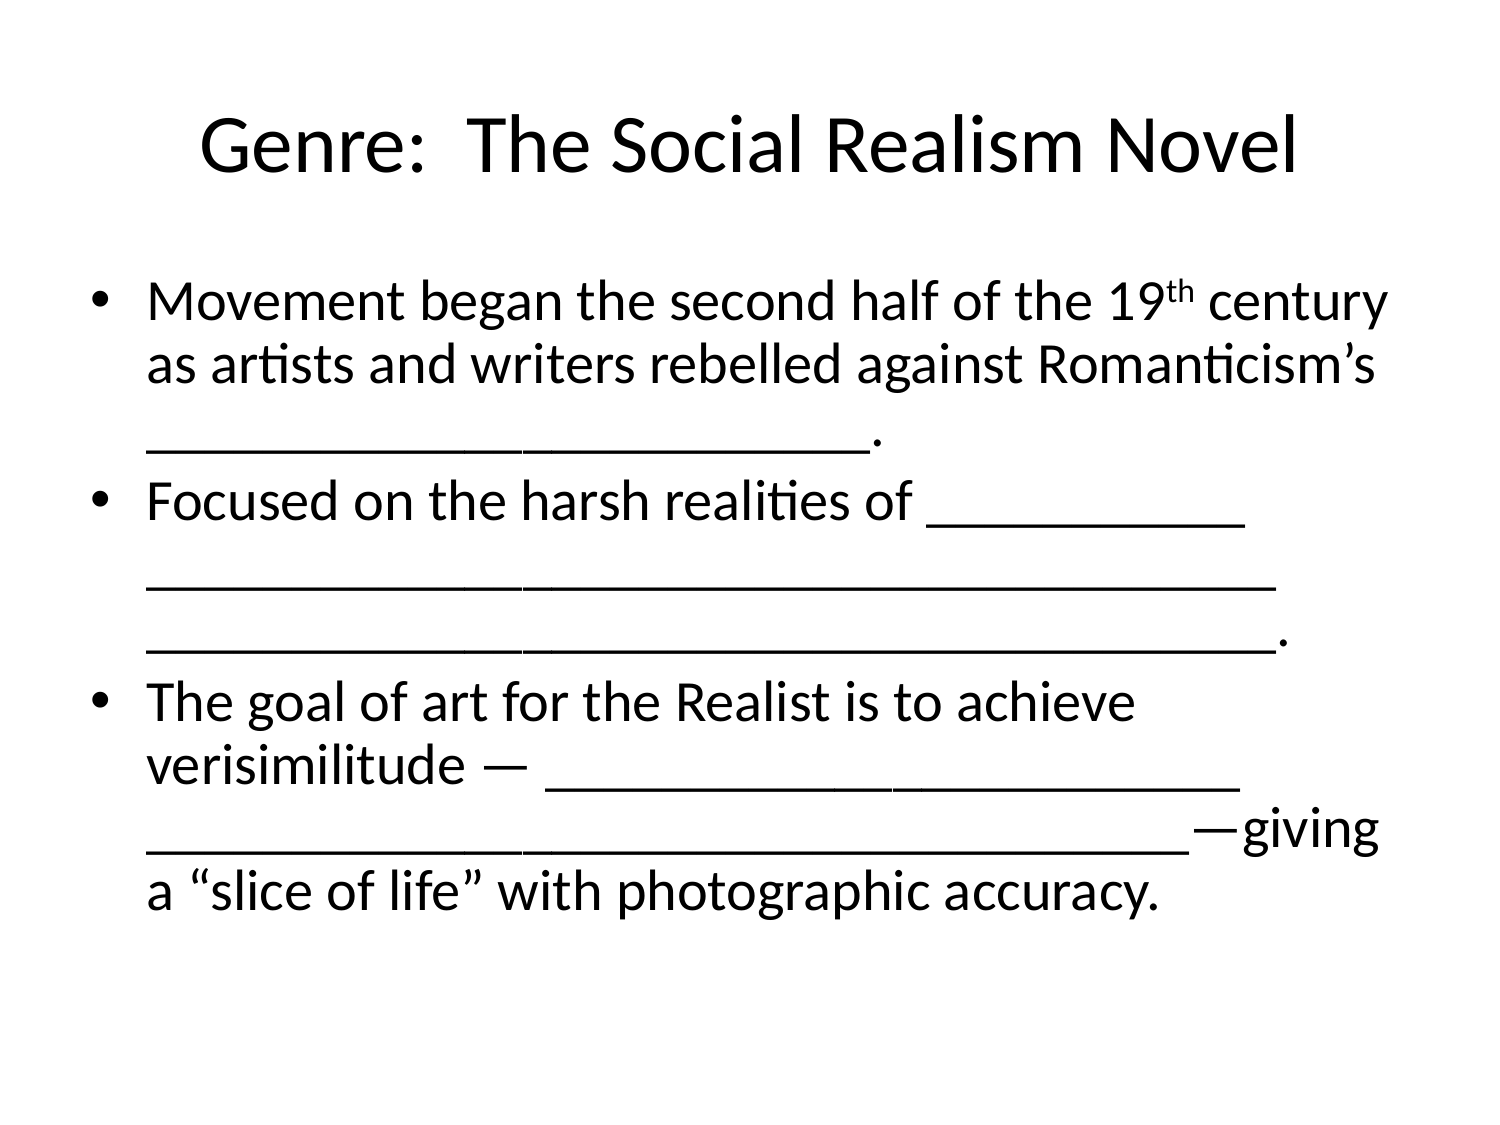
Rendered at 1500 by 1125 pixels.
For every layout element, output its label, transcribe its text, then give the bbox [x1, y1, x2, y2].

title Genre: The Social Realism Novel [75, 45, 1425, 233]
list Movement began the second half of the 19th century as artists and writers rebelled against Romanticism’s _________________________. Focused on the harsh realities of ___________ _______________________________________ _______________________________________. The goal of art for the Realist is to achieve verisimilitude — ________________________ ____________________________________—giving a “slice of life” with photographic accuracy. [75, 262, 1425, 1005]
